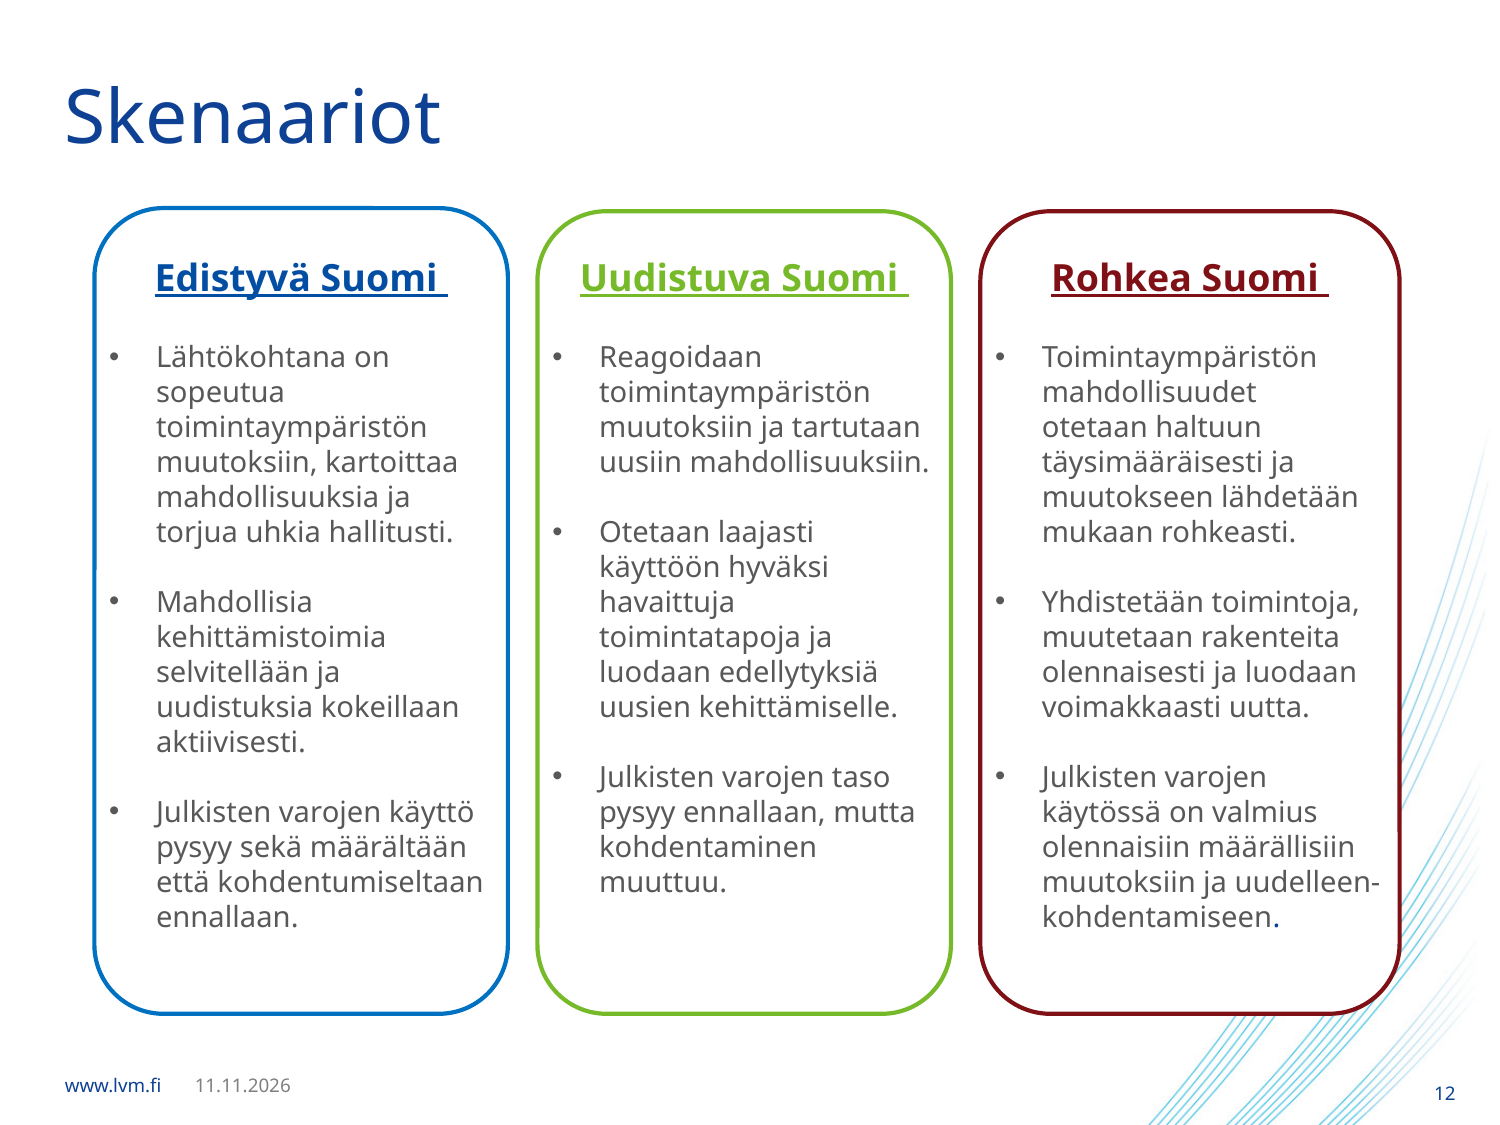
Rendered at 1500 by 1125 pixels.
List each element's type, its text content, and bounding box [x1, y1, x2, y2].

text_box [546, 211, 942, 246]
text_box Rohkea Suomi Toimintaympäristön mahdollisuudet otetaan haltuun täysimääräisesti ja muutokseen lähdetään mukaan rohkeasti. Yhdistetään toimintoja, muutetaan rakenteita olennaisesti ja luodaan voimakkaasti uutta. Julkisten varojen käytössä on valmius olennaisiin määrällisiin muutoksiin ja uudelleen-kohdentamiseen. [980, 246, 1400, 941]
text_box [537, 906, 951, 1014]
picture [1069, 395, 1494, 1125]
text_box [101, 208, 501, 246]
text_box [94, 941, 508, 1014]
title Skenaariot [64, 42, 1415, 185]
text_box [989, 211, 1391, 246]
text_box Uudistuva Suomi Reagoidaan toimintaympäristön muutoksiin ja tartutaan uusiin mahdollisuuksiin. Otetaan laajasti käyttöön hyväksi havaittuja toimintatapoja ja luodaan edellytyksiä uusien kehittämiselle. Julkisten varojen taso pysyy ennallaan, mutta kohdentaminen muuttuu. [537, 246, 951, 906]
text_box [980, 941, 1400, 1014]
slide_number 12 [1316, 1073, 1471, 1119]
text_box Edistyvä Suomi Lähtökohtana on sopeutua toimintaympäristön muutoksiin, kartoittaa mahdollisuuksia ja torjua uhkia hallitusti. Mahdollisia kehittämistoimia selvitellään ja uudistuksia kokeillaan aktiivisesti. Julkisten varojen käyttö pysyy sekä määrältään että kohdentumiseltaan ennallaan. [94, 246, 508, 941]
